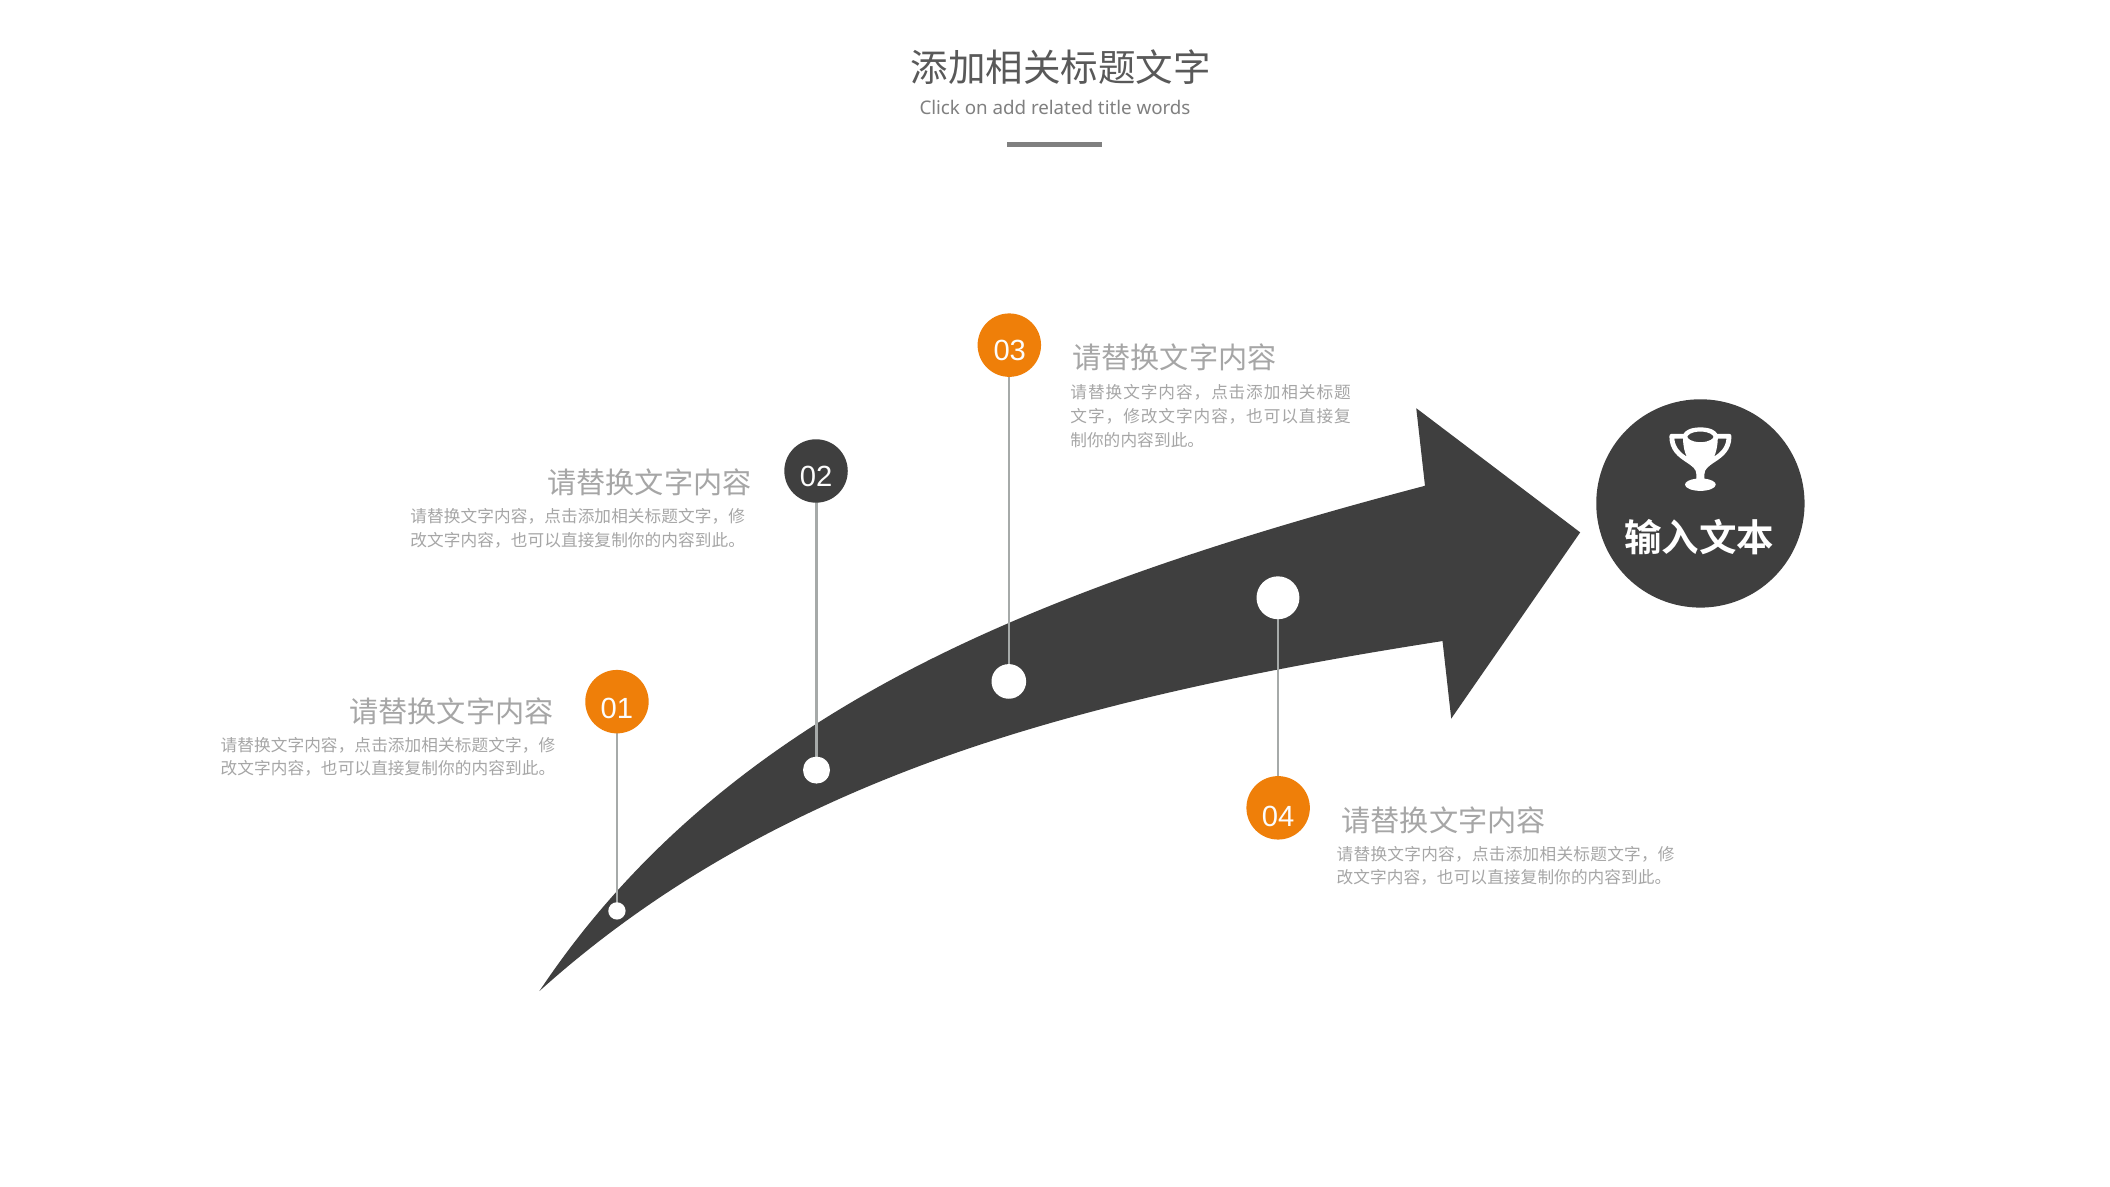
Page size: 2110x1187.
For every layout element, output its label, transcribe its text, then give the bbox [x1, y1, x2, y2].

text_box 请替换文字内容，点击添加相关标题文字，修改文字内容，也可以直接复制你的内容到此。 [1070, 378, 1352, 451]
text_box [1261, 835, 1295, 840]
text_box 输入文本 [1622, 499, 1776, 561]
text_box Click on add related title words [877, 89, 1232, 124]
text_box 请替换文字内容 [494, 457, 752, 500]
text_box 02 [796, 447, 836, 495]
text_box 请替换文字内容 [1341, 795, 1562, 838]
text_box 添加相关标题文字 [877, 37, 1245, 95]
text_box [991, 664, 1027, 699]
text_box [539, 408, 1581, 992]
text_box 04 [1258, 787, 1298, 835]
text_box 03 [990, 321, 1030, 369]
text_box 请替换文字内容，点击添加相关标题文字，修改文字内容，也可以直接复制你的内容到此。 [1336, 839, 1676, 888]
text_box 请替换文字内容 [1072, 332, 1293, 375]
text_box [1669, 427, 1732, 491]
text_box 请替换文字内容，点击添加相关标题文字，修改文字内容，也可以直接复制你的内容到此。 [406, 501, 746, 550]
text_box [803, 756, 831, 784]
text_box [977, 313, 1042, 377]
text_box 01 [597, 680, 637, 727]
text_box [608, 902, 626, 920]
text_box [585, 669, 649, 734]
text_box [1256, 576, 1300, 620]
text_box [784, 439, 848, 503]
text_box 请替换文字内容，点击添加相关标题文字，修改文字内容，也可以直接复制你的内容到此。 [216, 730, 556, 779]
text_box [1596, 399, 1805, 608]
text_box 请替换文字内容 [315, 686, 554, 729]
text_box [1246, 776, 1310, 833]
